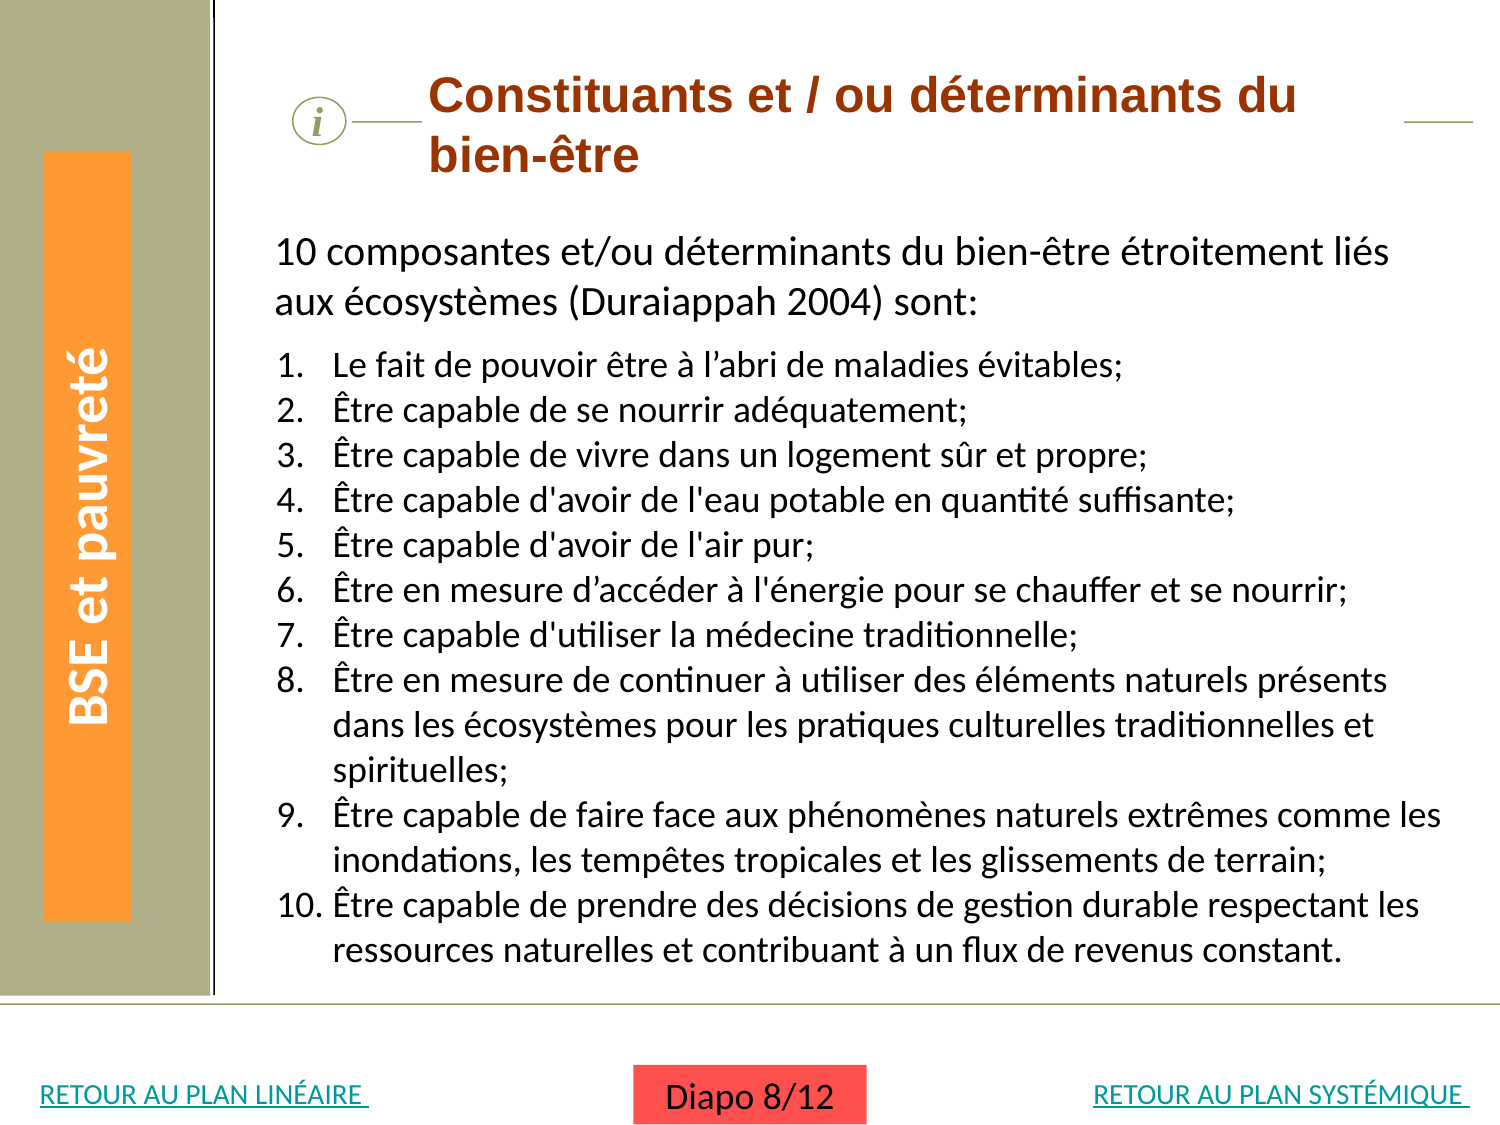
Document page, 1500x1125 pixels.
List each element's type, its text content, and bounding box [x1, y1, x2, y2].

text_box BSE et pauvreté [43, 152, 131, 923]
text_box Diapo 8/12 [633, 1064, 867, 1125]
text_box [292, 101, 305, 141]
text_box Constituants et / ou déterminants du bien-être [422, 56, 1404, 128]
text_box RETOUR AU PLAN LINÉAIRE [27, 1063, 623, 1122]
text_box RETOUR AU PLAN SYSTÉMIQUE [819, 1063, 1482, 1122]
text_box [0, 0, 210, 996]
text_box Le fait de pouvoir être à l’abri de maladies évitables; Être capable de se nourrir adéquatement; Être capable de vivre dans un logement sûr et propre; Être capable d'avoir de l'eau potable en quantité suffisante; Être capable d'avoir de l'air pur; Être en mesure d’accéder à l'énergie pour se chauffer et se nourrir; Être capable d'utiliser la médecine traditionnelle; Être en mesure de continuer à utiliser des éléments naturels présents dans les écosystèmes pour les pratiques culturelles traditionnelles et spirituelles; Être capable de faire face aux phénomènes naturels extrêmes comme les inondations, les tempêtes tropicales et les glissements de terrain; Être capable de prendre des décisions de gestion durable respectant les ressources naturelles et contribuant à un flux de revenus constant. [261, 328, 1462, 983]
text_box 10 composantes et/ou déterminants du bien-être étroitement liés aux écosystèmes (Duraiappah 2004) sont: [259, 216, 1460, 332]
text_box i [305, 88, 365, 160]
